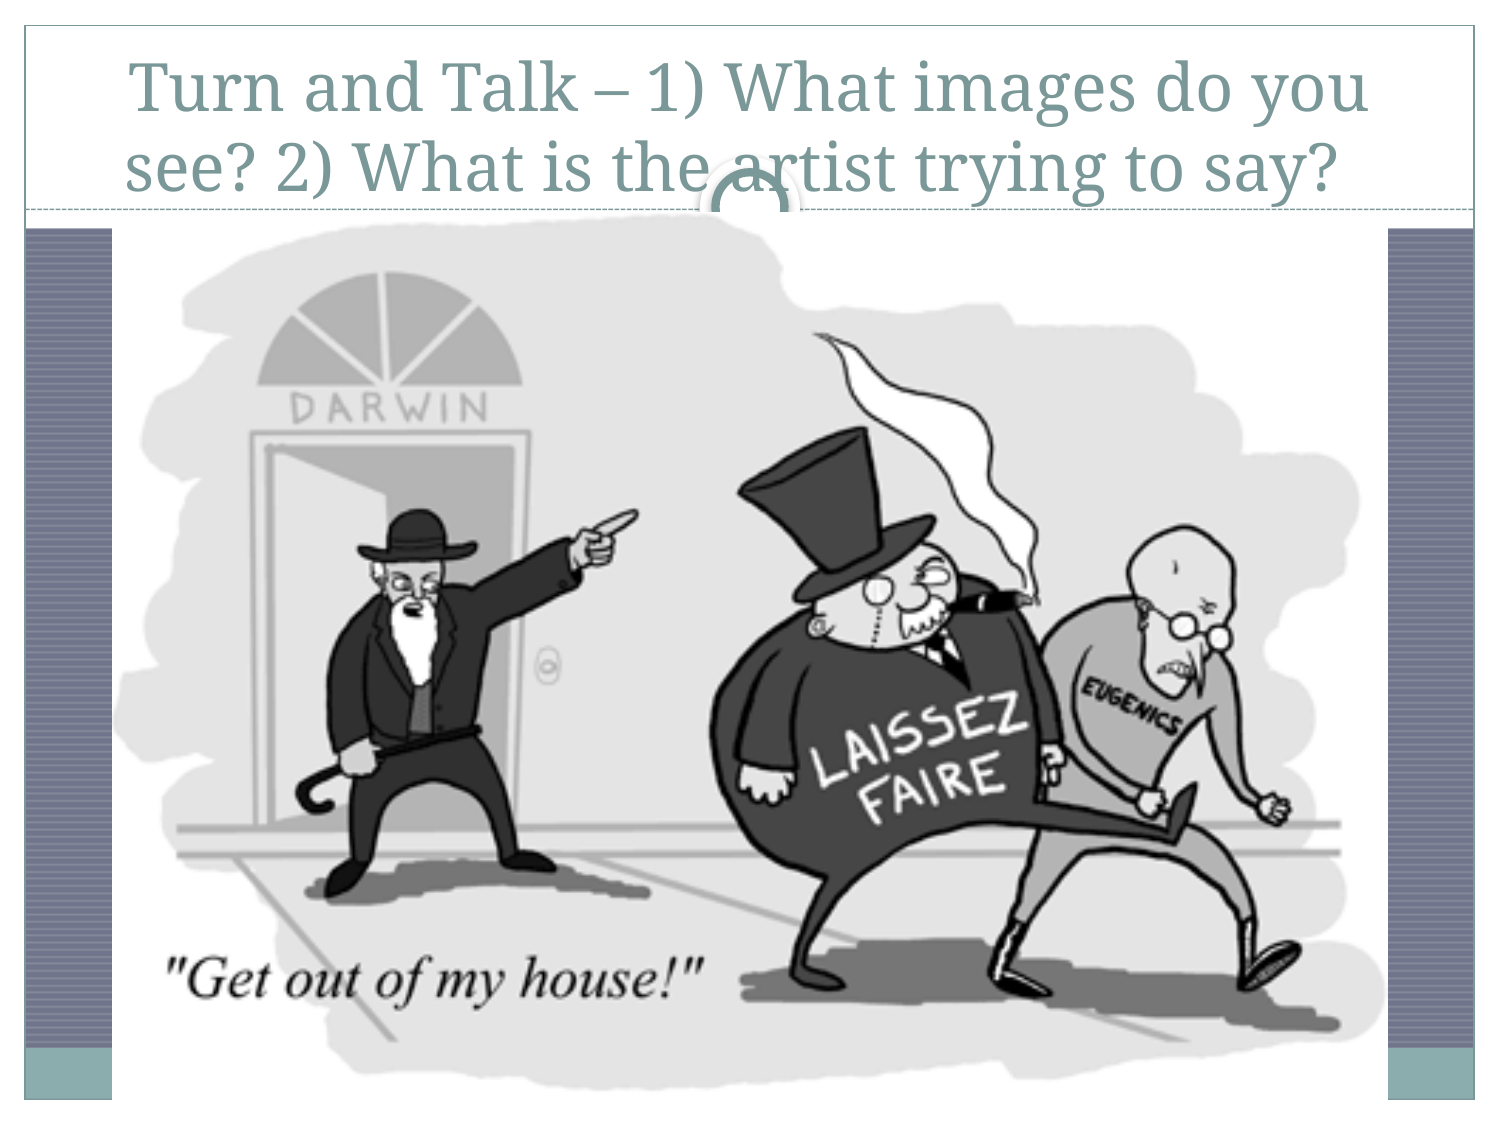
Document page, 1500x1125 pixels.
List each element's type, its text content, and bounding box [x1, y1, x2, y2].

picture [112, 212, 1388, 1100]
title Turn and Talk – 1) What images do you see? 2) What is the artist trying to say? [49, 37, 1450, 213]
